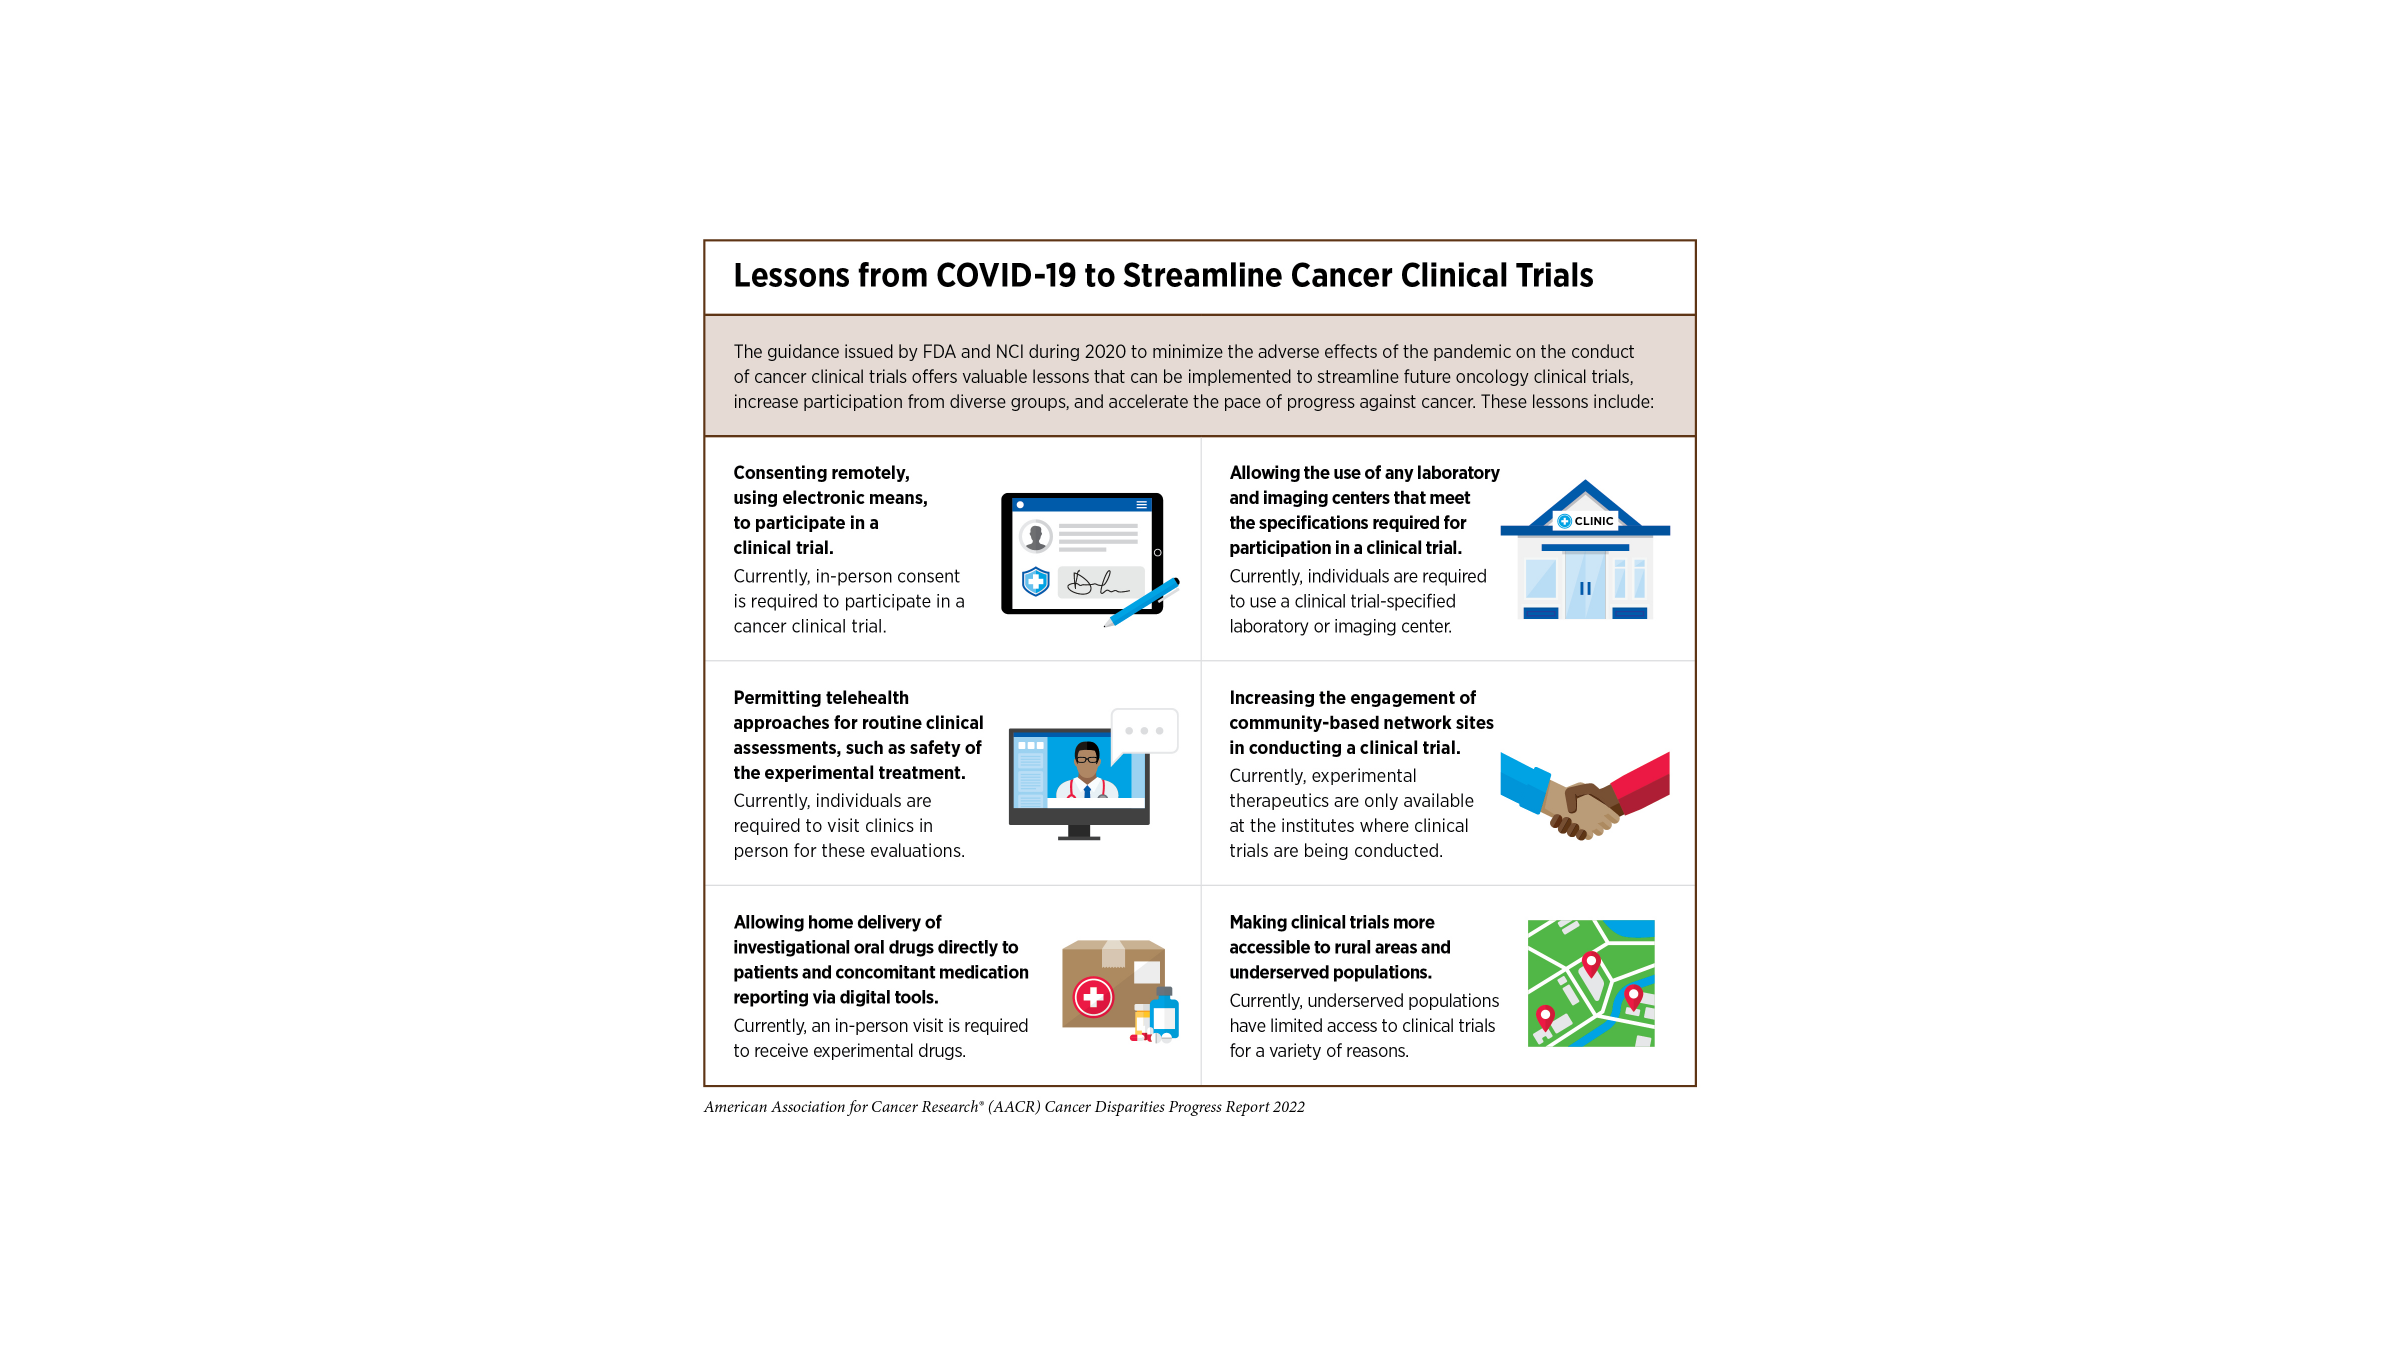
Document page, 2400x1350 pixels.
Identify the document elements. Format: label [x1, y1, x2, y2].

picture [684, 220, 1716, 1130]
